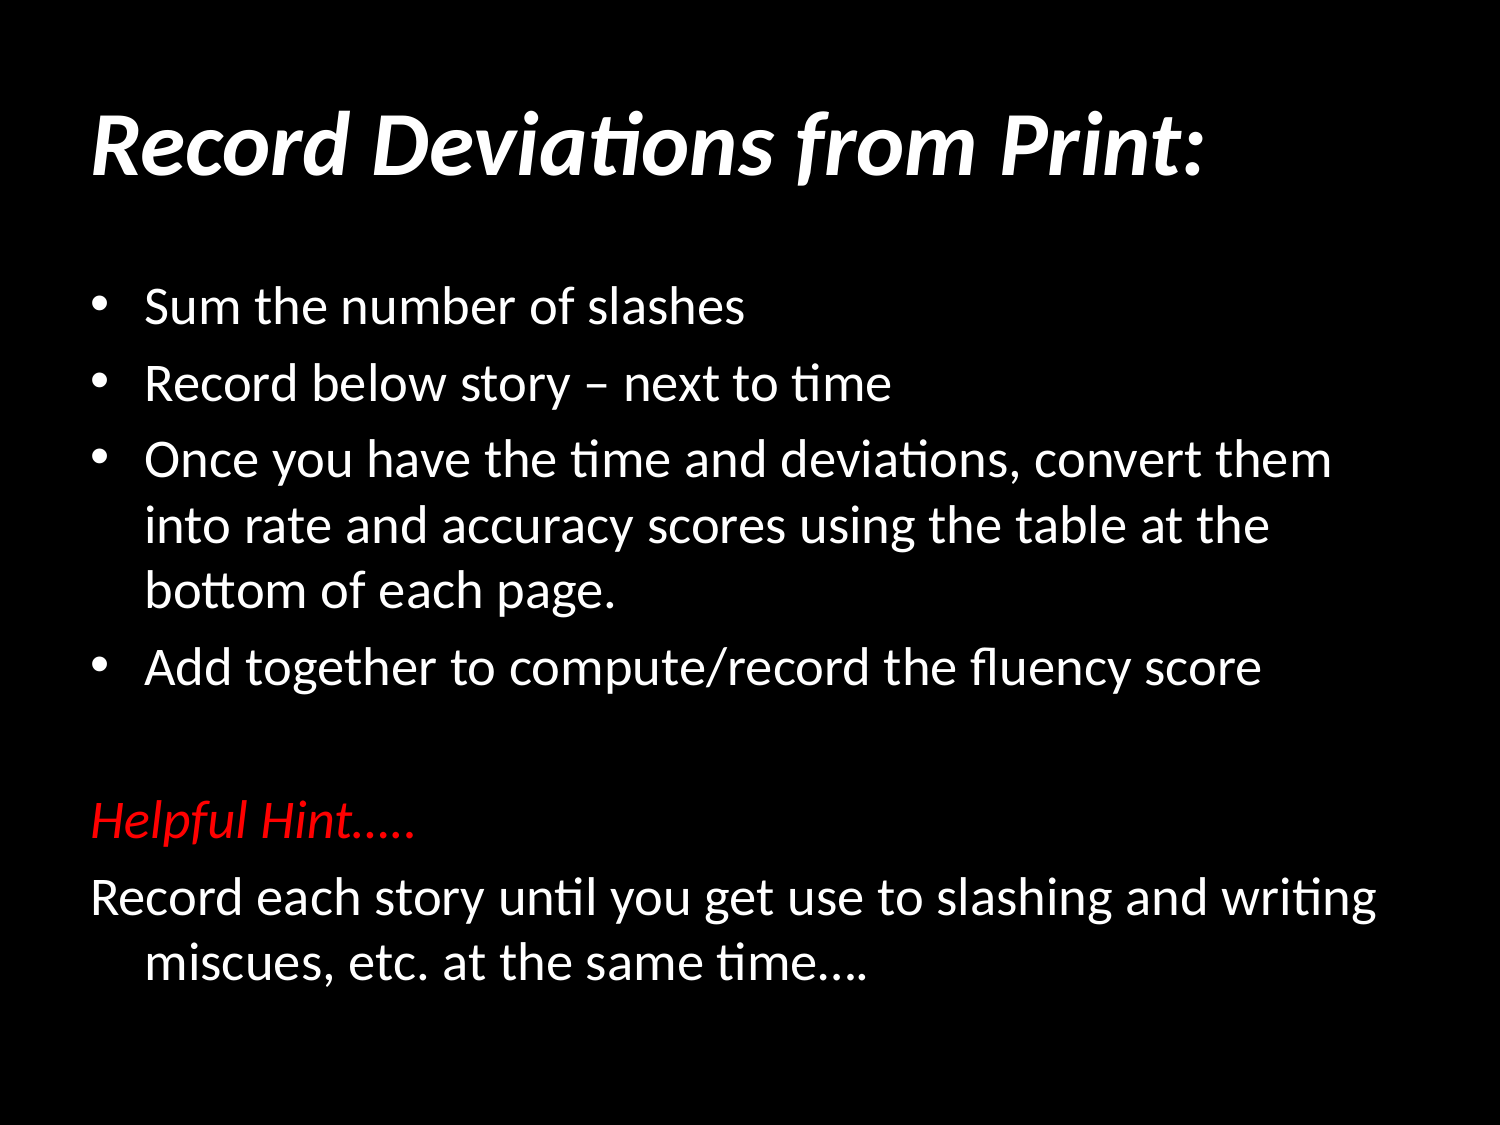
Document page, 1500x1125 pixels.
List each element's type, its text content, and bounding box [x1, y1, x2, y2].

list Sum the number of slashes Record below story – next to time Once you have the time and deviations, convert them into rate and accuracy scores using the table at the bottom of each page. Add together to compute/record the fluency score Helpful Hint….. Record each story until you get use to slashing and writing miscues, etc. at the same time…. [75, 262, 1425, 1005]
title Record Deviations from Print: [75, 45, 1425, 233]
